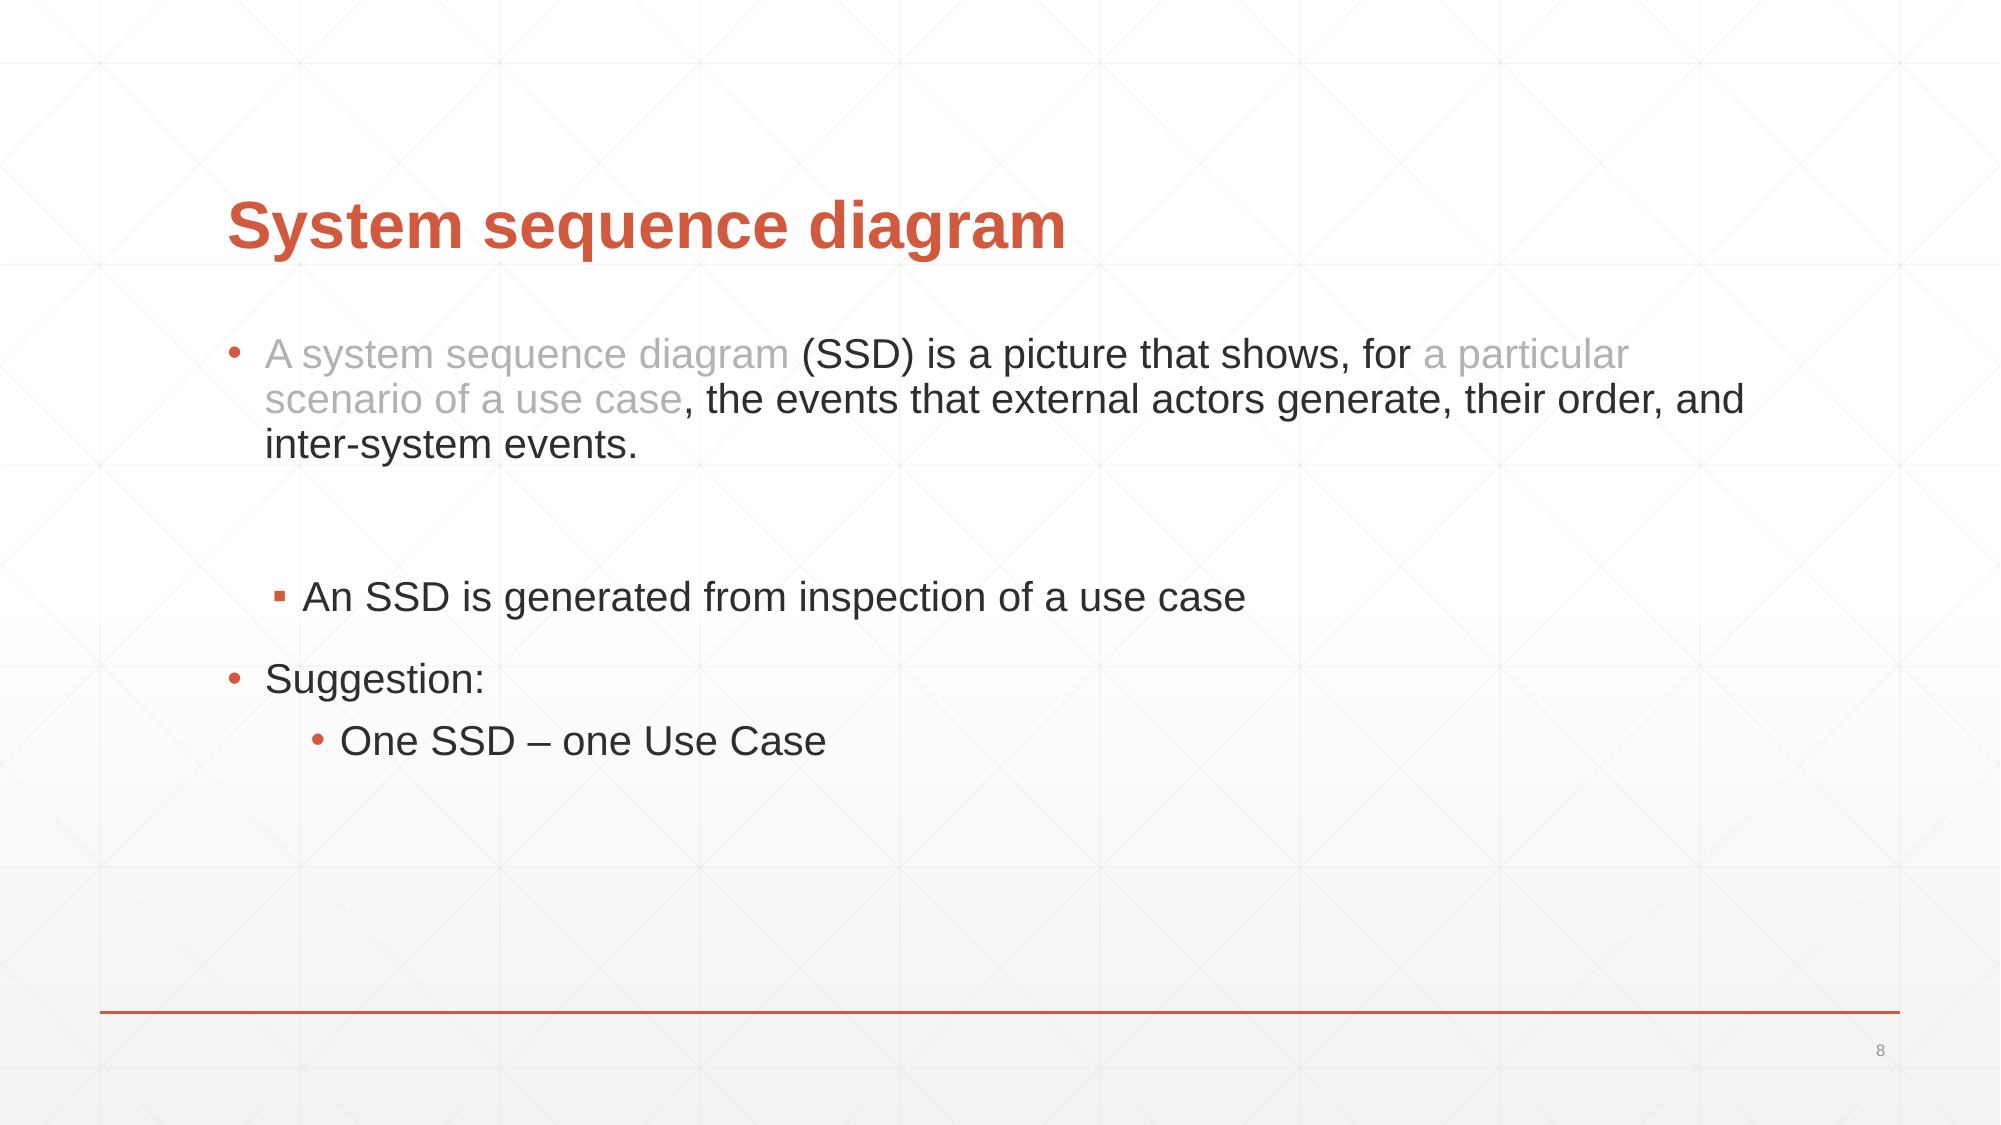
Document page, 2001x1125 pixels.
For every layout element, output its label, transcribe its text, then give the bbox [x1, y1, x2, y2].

title System sequence diagram [212, 82, 1788, 271]
list A system sequence diagram (SSD) is a picture that shows, for a particular scenario of a use case, the events that external actors generate, their order, and inter-system events. An SSD is generated from inspection of a use case Suggestion: One SSD – one Use Case [212, 324, 1788, 950]
slide_number 8 [1749, 1031, 1901, 1069]
